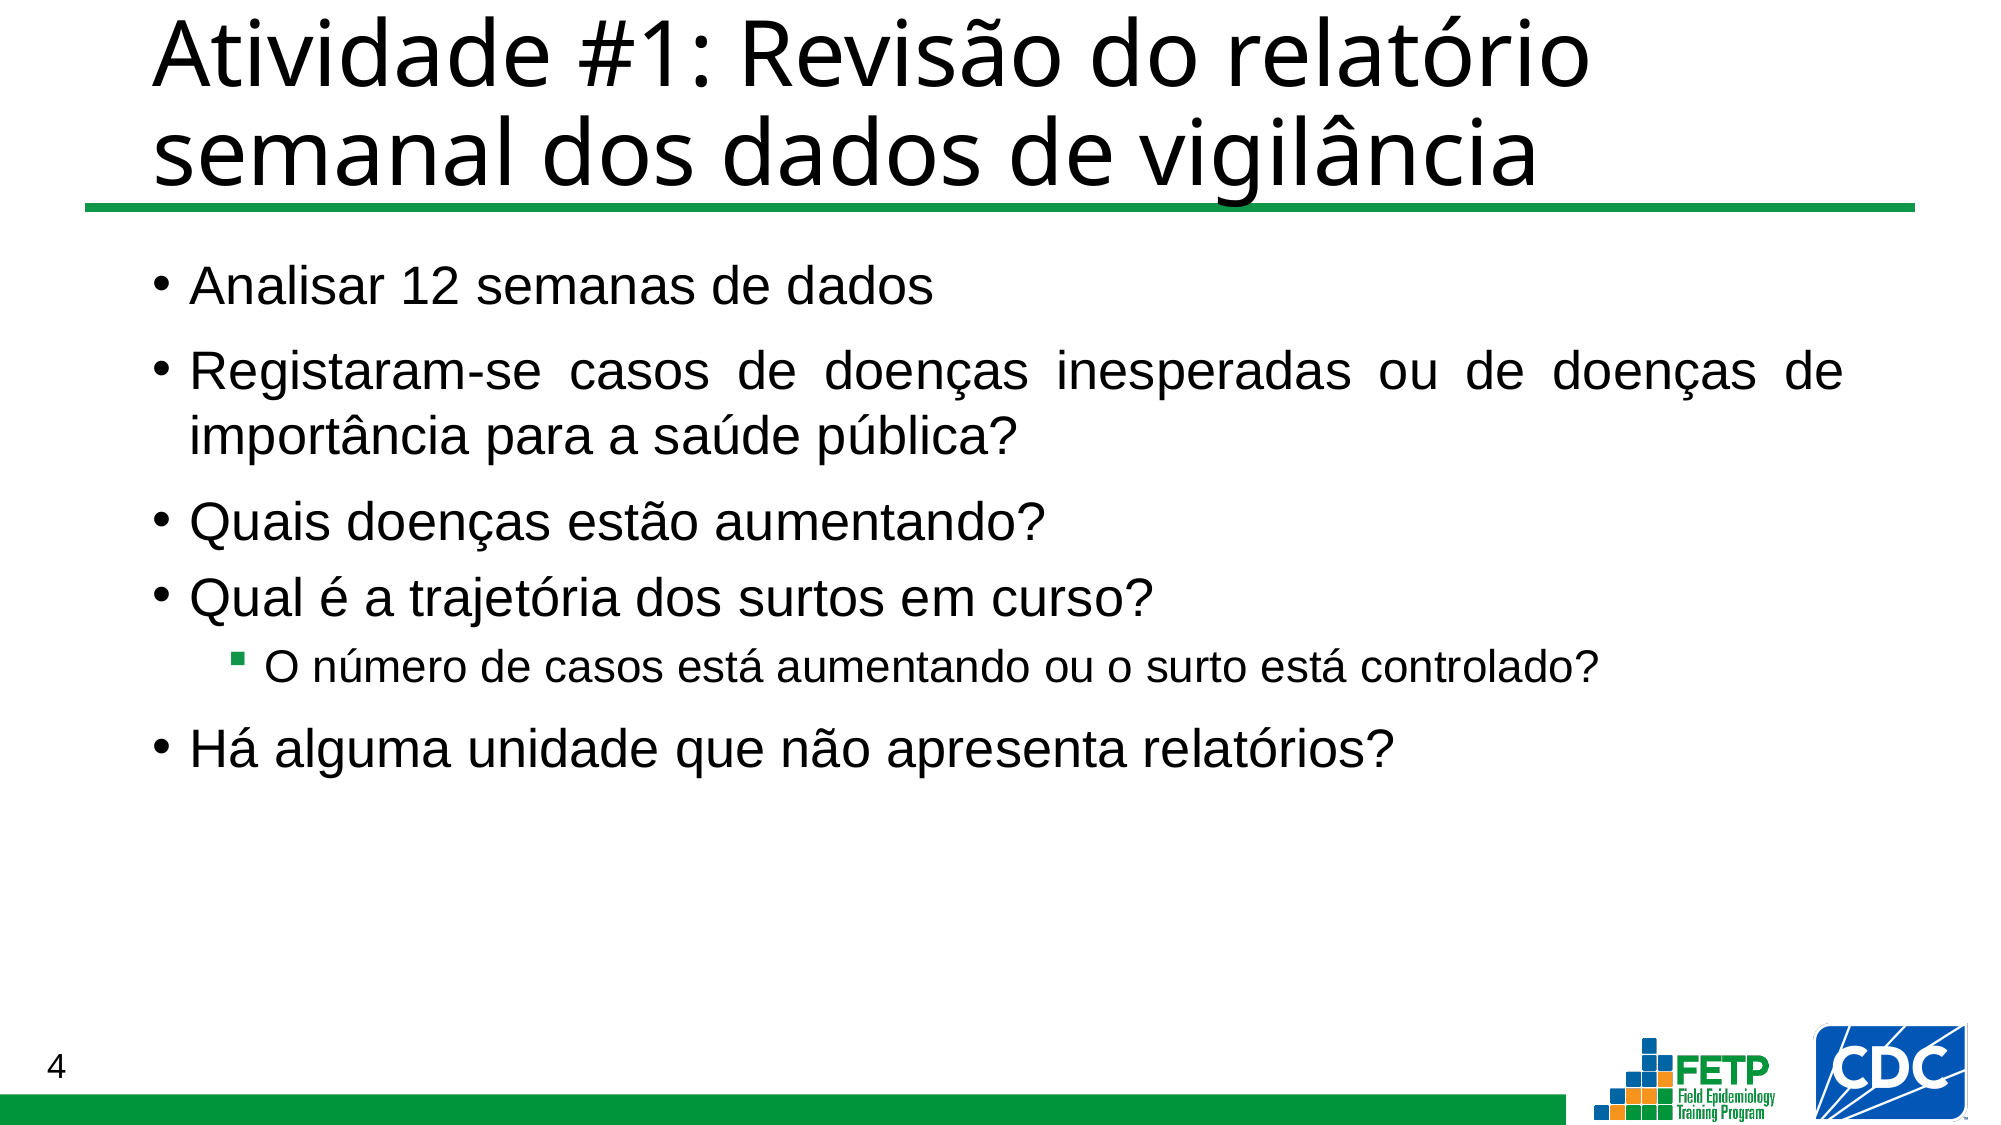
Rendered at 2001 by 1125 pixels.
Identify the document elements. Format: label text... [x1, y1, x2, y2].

list Analisar 12 semanas de dados Registaram-se casos de doenças inesperadas ou de doenças de importância para a saúde pública? Quais doenças estão aumentando? Qual é a trajetória dos surtos em curso? O número de casos está aumentando ou o surto está controlado? Há alguma unidade que não apresenta relatórios? [137, 242, 1863, 1004]
picture [1594, 1038, 1775, 1122]
title Atividade #1: Revisão do relatório semanal dos dados de vigilância [137, 0, 1863, 207]
picture [1813, 1023, 1968, 1122]
